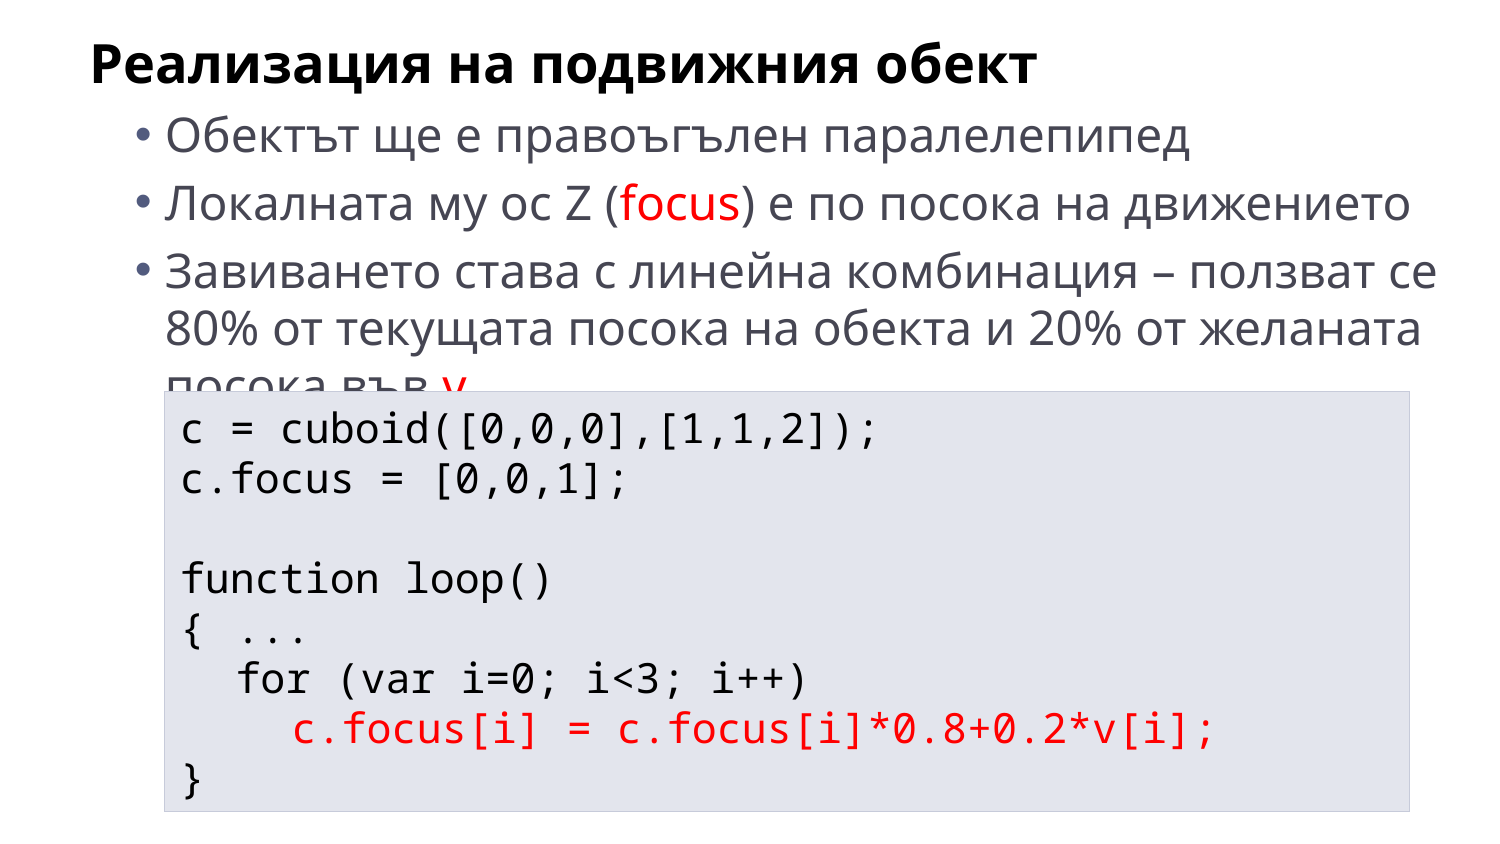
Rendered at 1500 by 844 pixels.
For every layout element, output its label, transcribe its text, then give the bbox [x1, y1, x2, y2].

list Реализация на подвижния обект Обектът ще е правоъгълен паралелепипед Локалната му ос Z (focus) е по посока на движението Завиването става с линейна комбинация – ползват се 80% от текущата посока на обекта и 20% от желаната посока във v [75, 21, 1475, 835]
text_box c = cuboid([0,0,0],[1,1,2]); c.focus = [0,0,1]; function loop() { ... for (var i=0; i<3; i++) c.focus[i] = c.focus[i]*0.8+0.2*v[i]; } [164, 391, 1410, 812]
